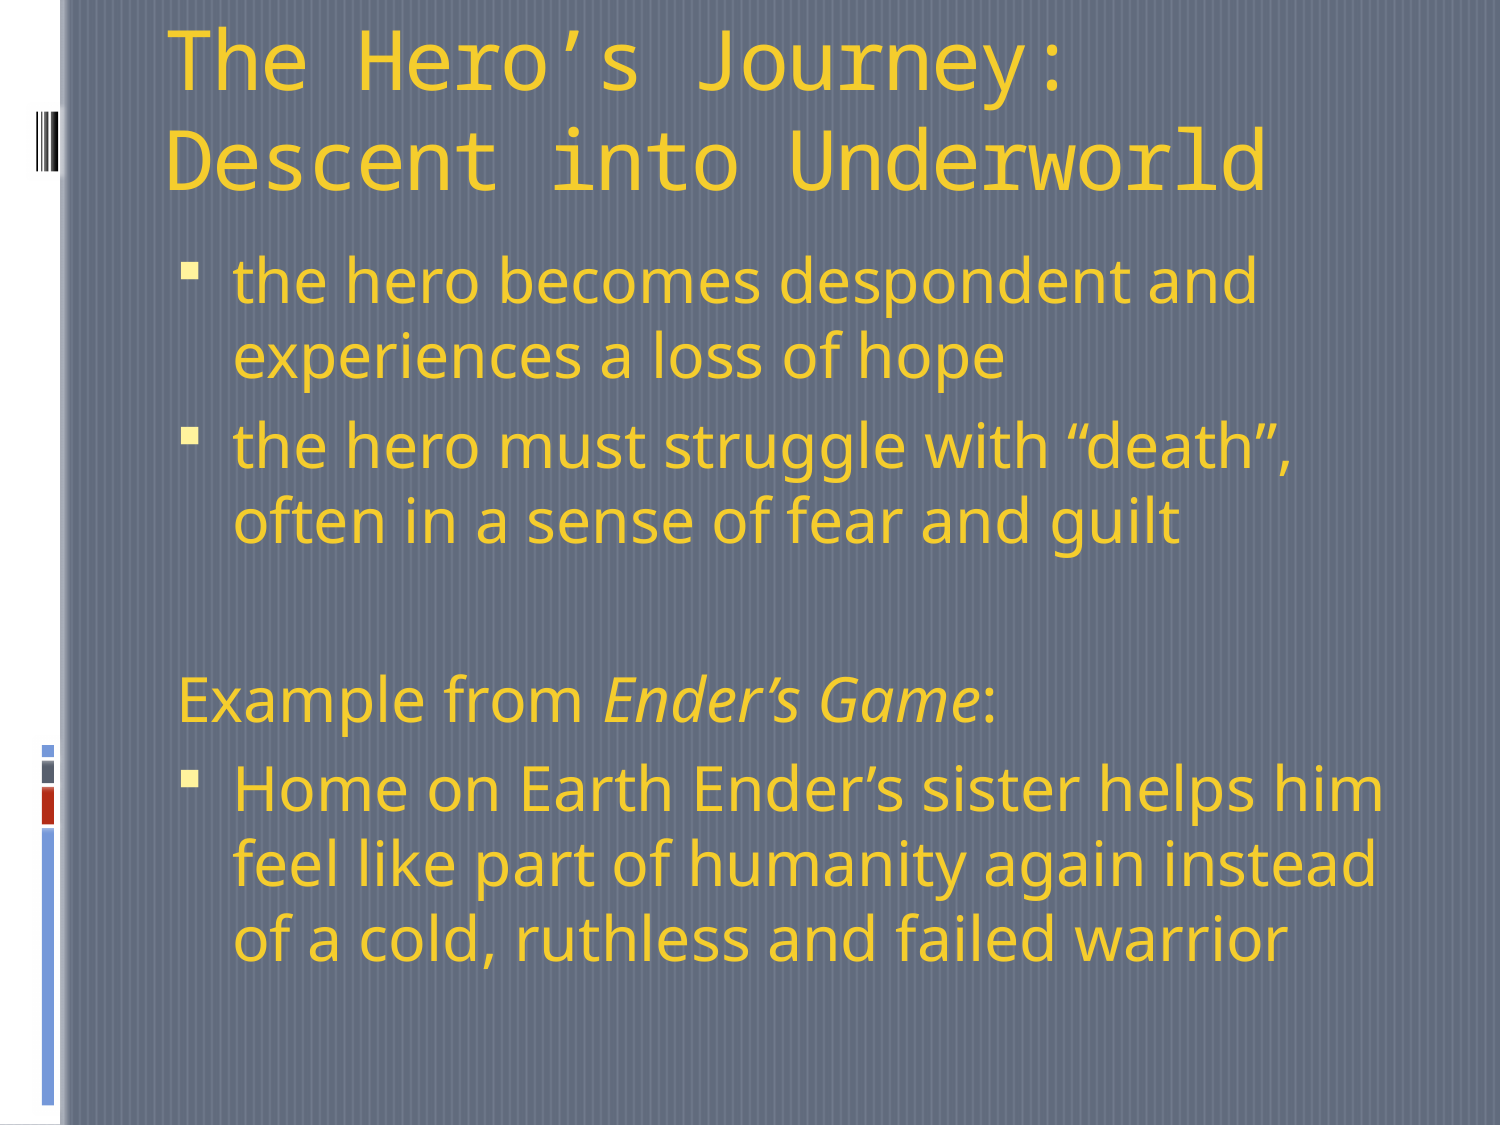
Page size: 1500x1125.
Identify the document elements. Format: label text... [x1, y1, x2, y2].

list the hero becomes despondent and experiences a loss of hope the hero must struggle with “death”, often in a sense of fear and guilt Example from Ender’s Game: Home on Earth Ender’s sister helps him feel like part of humanity again instead of a cold, ruthless and failed warrior [150, 233, 1425, 1067]
title The Hero’s Journey: Descent into Underworld [150, 0, 1425, 233]
